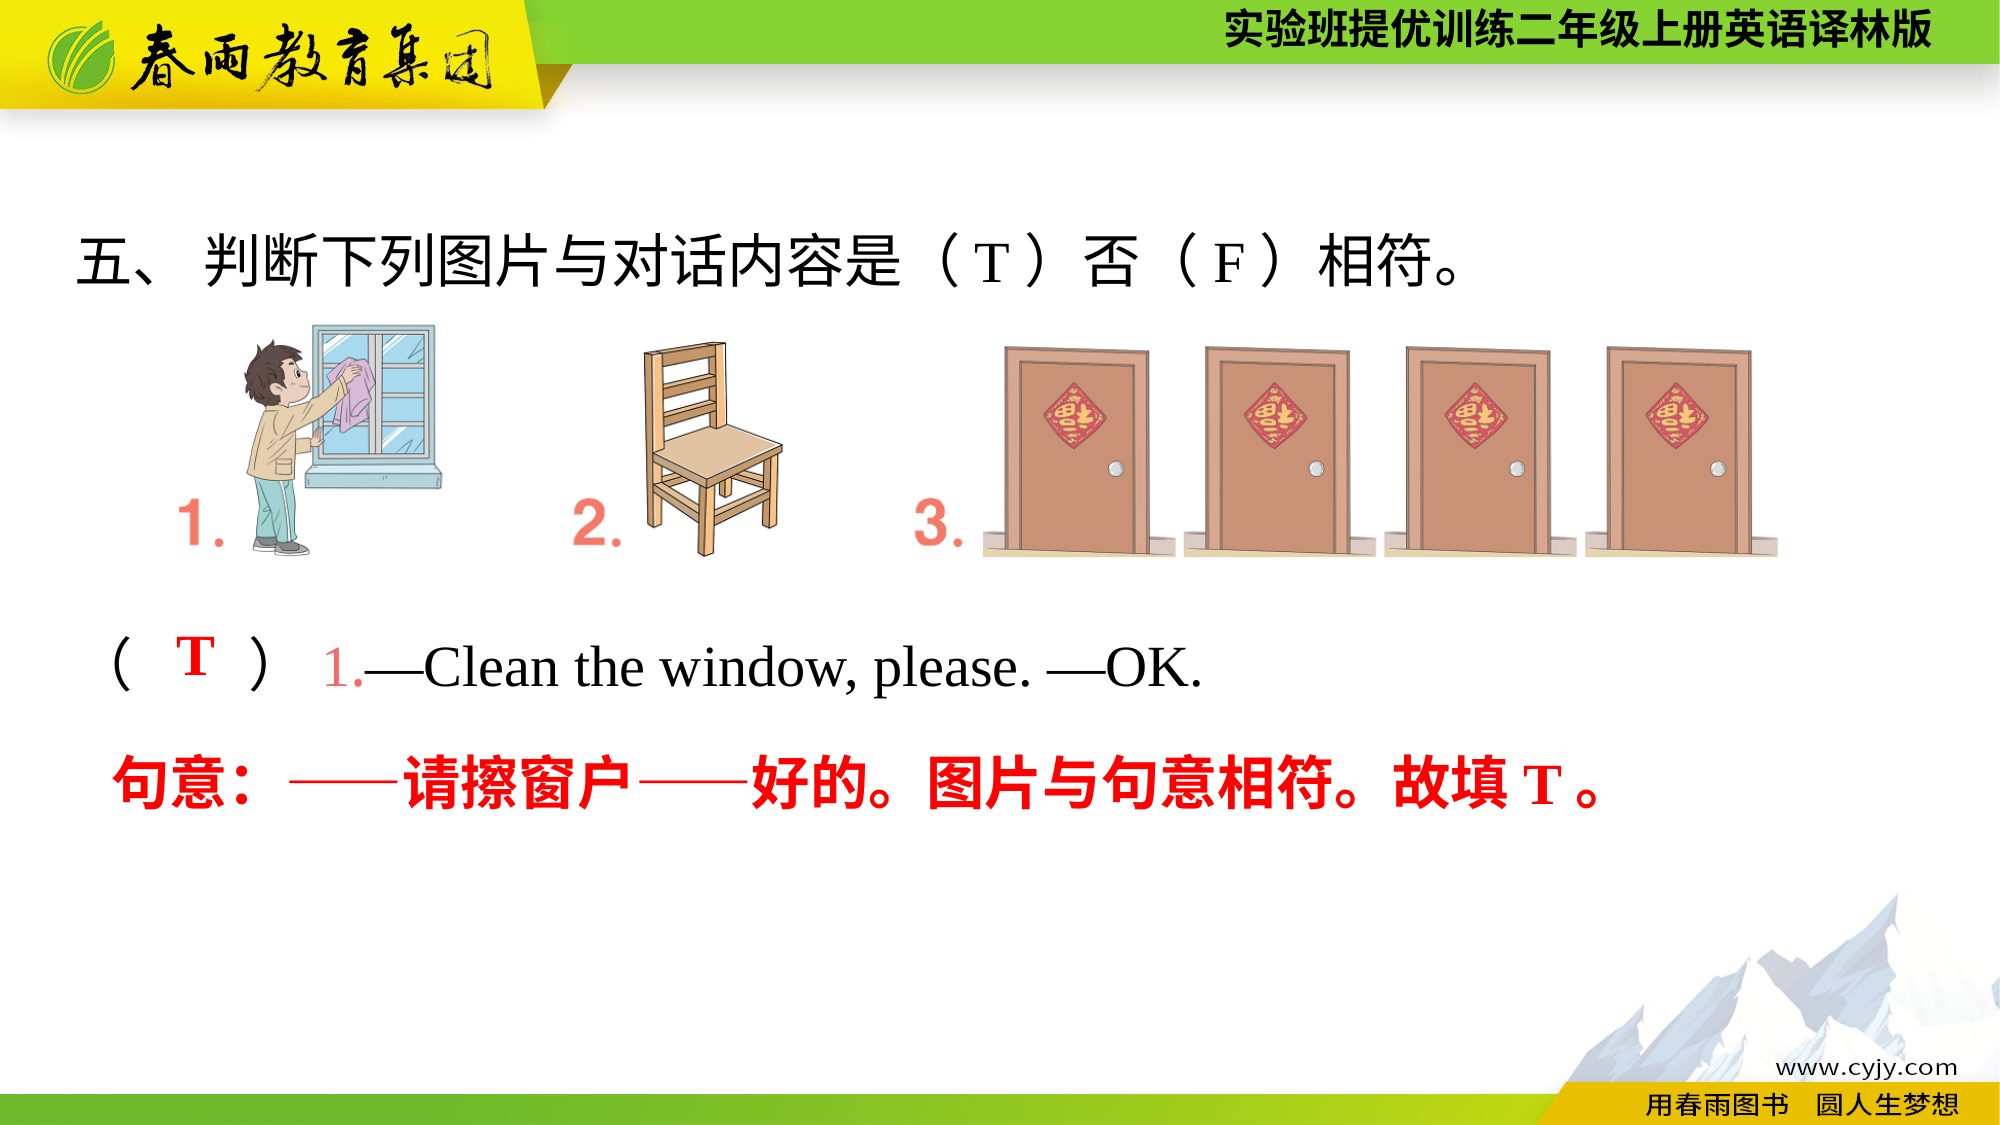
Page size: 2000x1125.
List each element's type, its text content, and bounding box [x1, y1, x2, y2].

picture [0, 0, 2000, 1125]
text_box T [161, 609, 231, 695]
text_box 句意：——请擦窗户——好的。图片与句意相符。故填T。 [96, 704, 1981, 825]
list 五、 判断下列图片与对话内容是（T）否（F）相符。 （ ）1.—Clean the window, please. —OK. [59, 181, 1944, 712]
